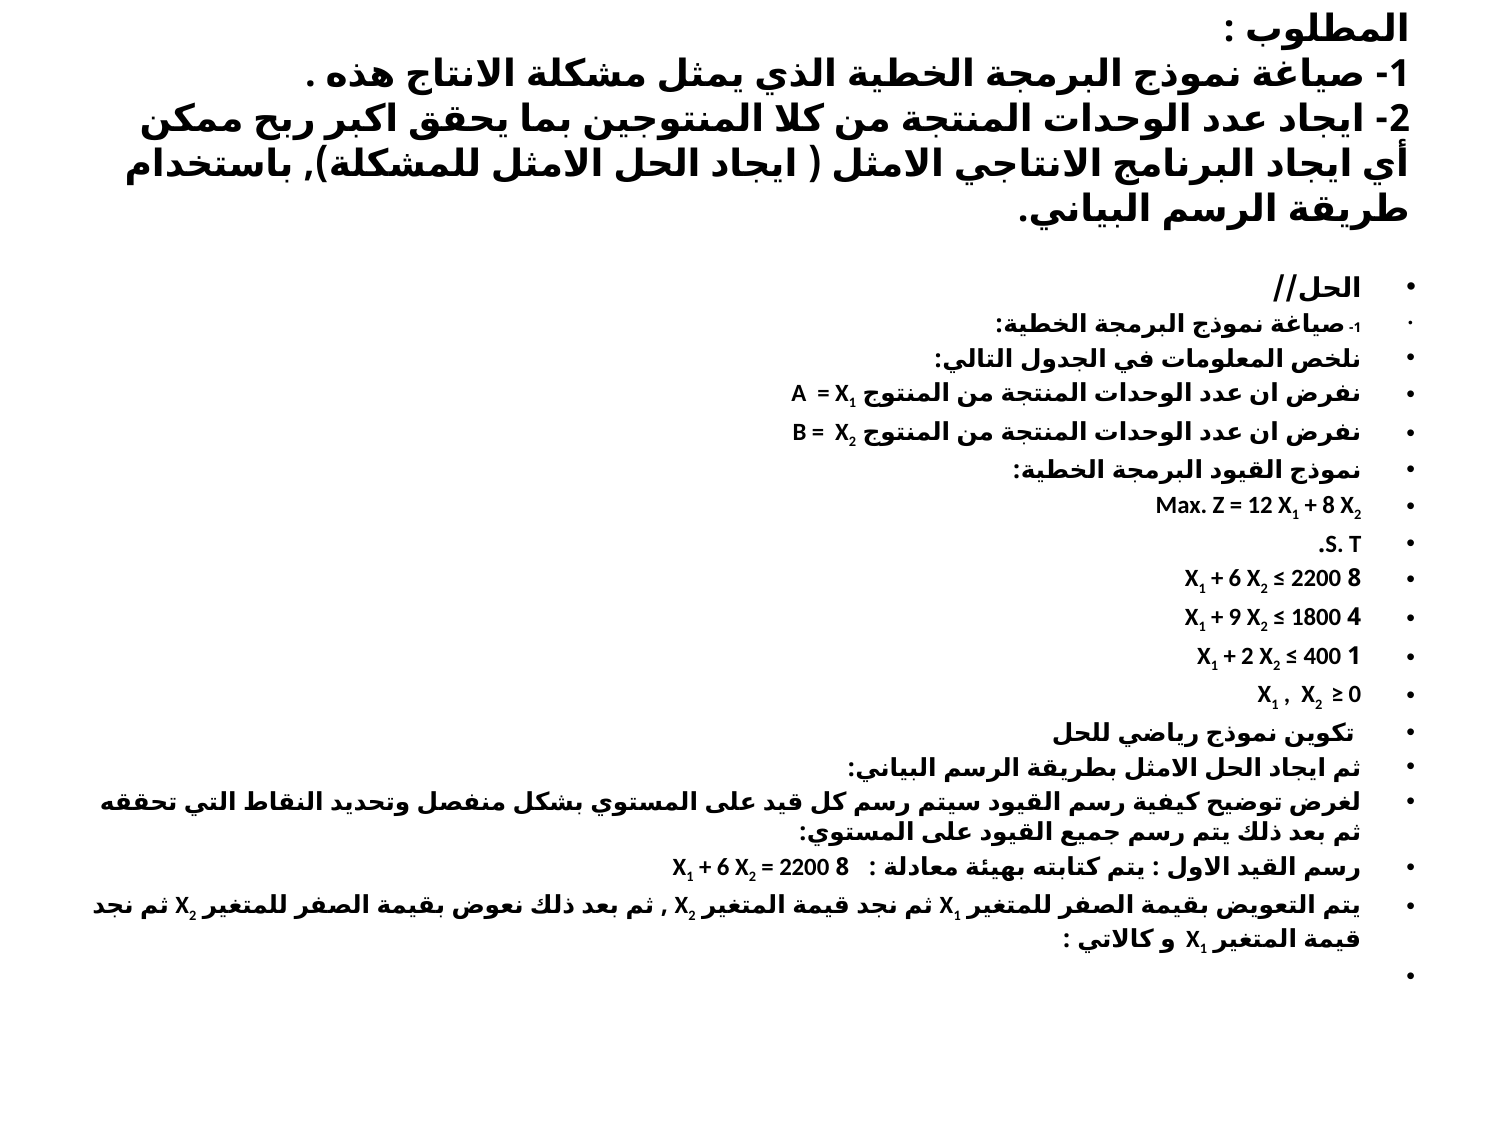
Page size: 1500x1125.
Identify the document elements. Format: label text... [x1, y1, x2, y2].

list الحل// 1- صياغة نموذج البرمجة الخطية: نلخص المعلومات في الجدول التالي: نفرض ان عدد الوحدات المنتجة من المنتوج A = X1 نفرض ان عدد الوحدات المنتجة من المنتوج B = X2 نموذج القيود البرمجة الخطية: Max. Z = 12 X1 + 8 X2 S. T. 8 X1 + 6 X2 ≤ 2200 4 X1 + 9 X2 ≤ 1800 1 X1 + 2 X2 ≤ 400 X1 , X2 ≥ 0 تكوين نموذج رياضي للحل ثم ايجاد الحل الامثل بطريقة الرسم البياني: لغرض توضيح كيفية رسم القيود سيتم رسم كل قيد على المستوي بشكل منفصل وتحديد النقاط التي تحققه ثم بعد ذلك يتم رسم جميع القيود على المستوي: رسم القيد الاول : يتم كتابته بهيئة معادلة : 8 X1 + 6 X2 = 2200 يتم التعويض بقيمة الصفر للمتغير X1 ثم نجد قيمة المتغير X2 , ثم بعد ذلك نعوض بقيمة الصفر للمتغير X2 ثم نجد قيمة المتغير X1 و كالاتي : [75, 262, 1425, 1005]
title المطلوب : 1- صياغة نموذج البرمجة الخطية الذي يمثل مشكلة الانتاج هذه . 2- ايجاد عدد الوحدات المنتجة من كلا المنتوجين بما يحقق اكبر ربح ممكن أي ايجاد البرنامج الانتاجي الامثل ( ايجاد الحل الامثل للمشكلة), باستخدام طريقة الرسم البياني. [75, 45, 1425, 233]
